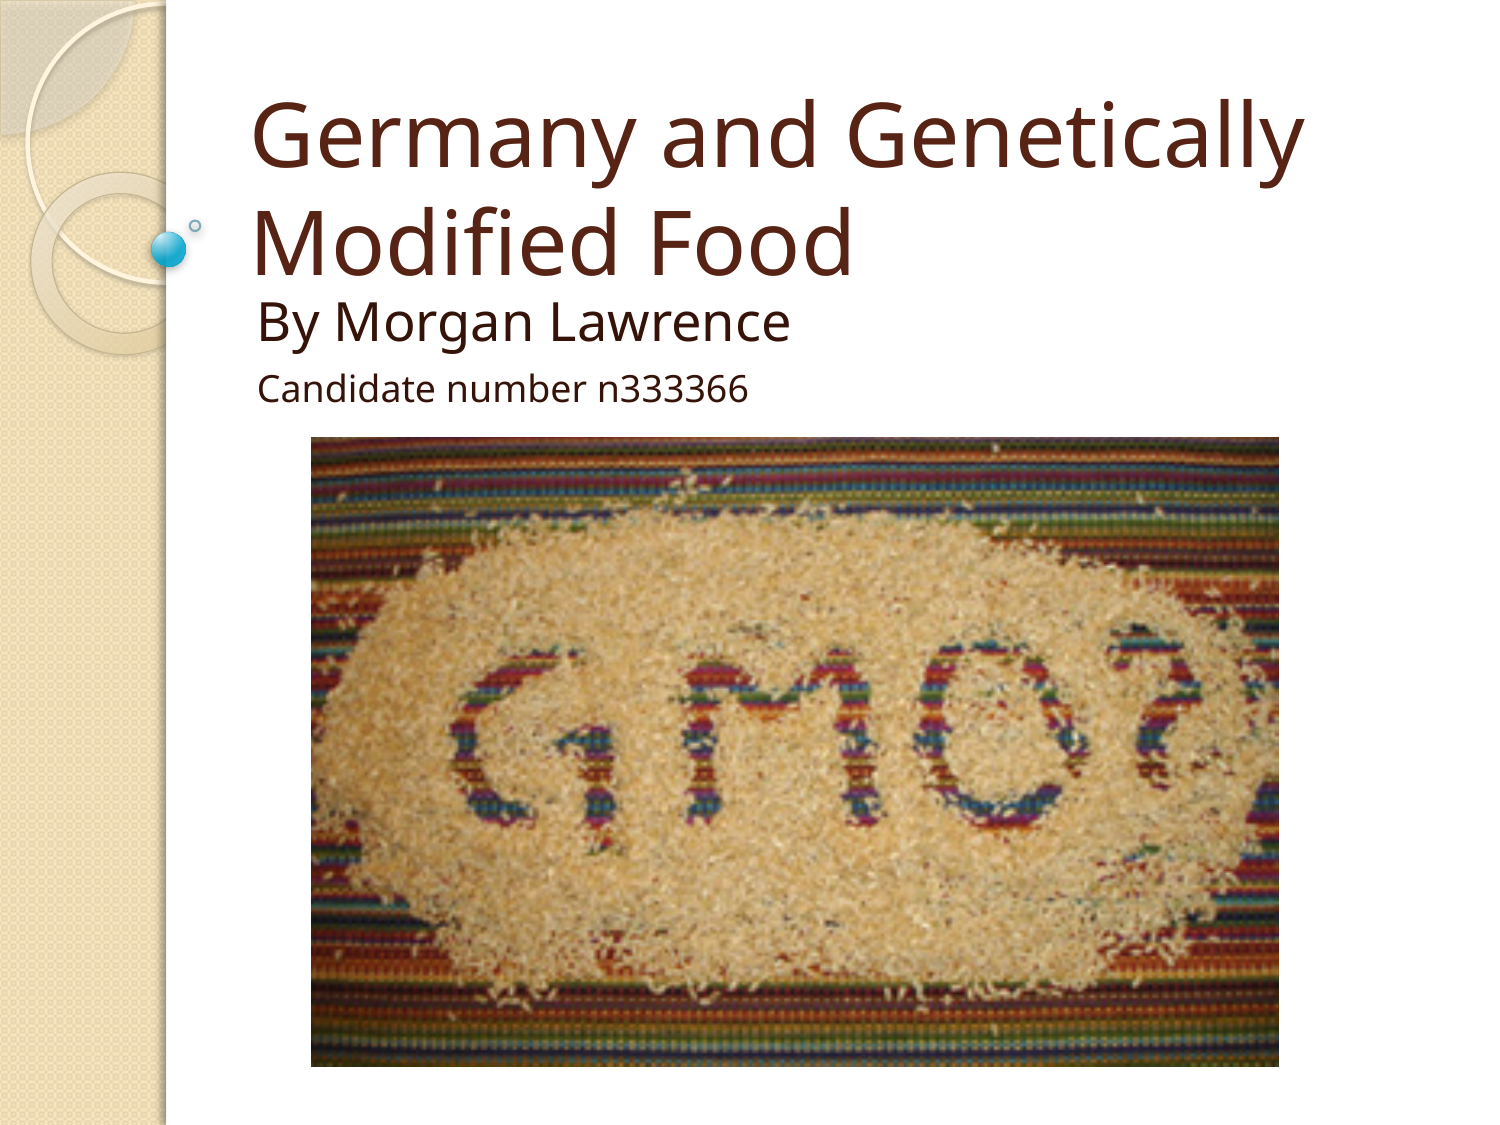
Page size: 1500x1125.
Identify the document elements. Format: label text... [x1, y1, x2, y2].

title Germany and Genetically Modified Food [234, 59, 1450, 301]
picture [310, 437, 1279, 1067]
subtitle By Morgan Lawrence Candidate number n333366 [237, 287, 1453, 575]
